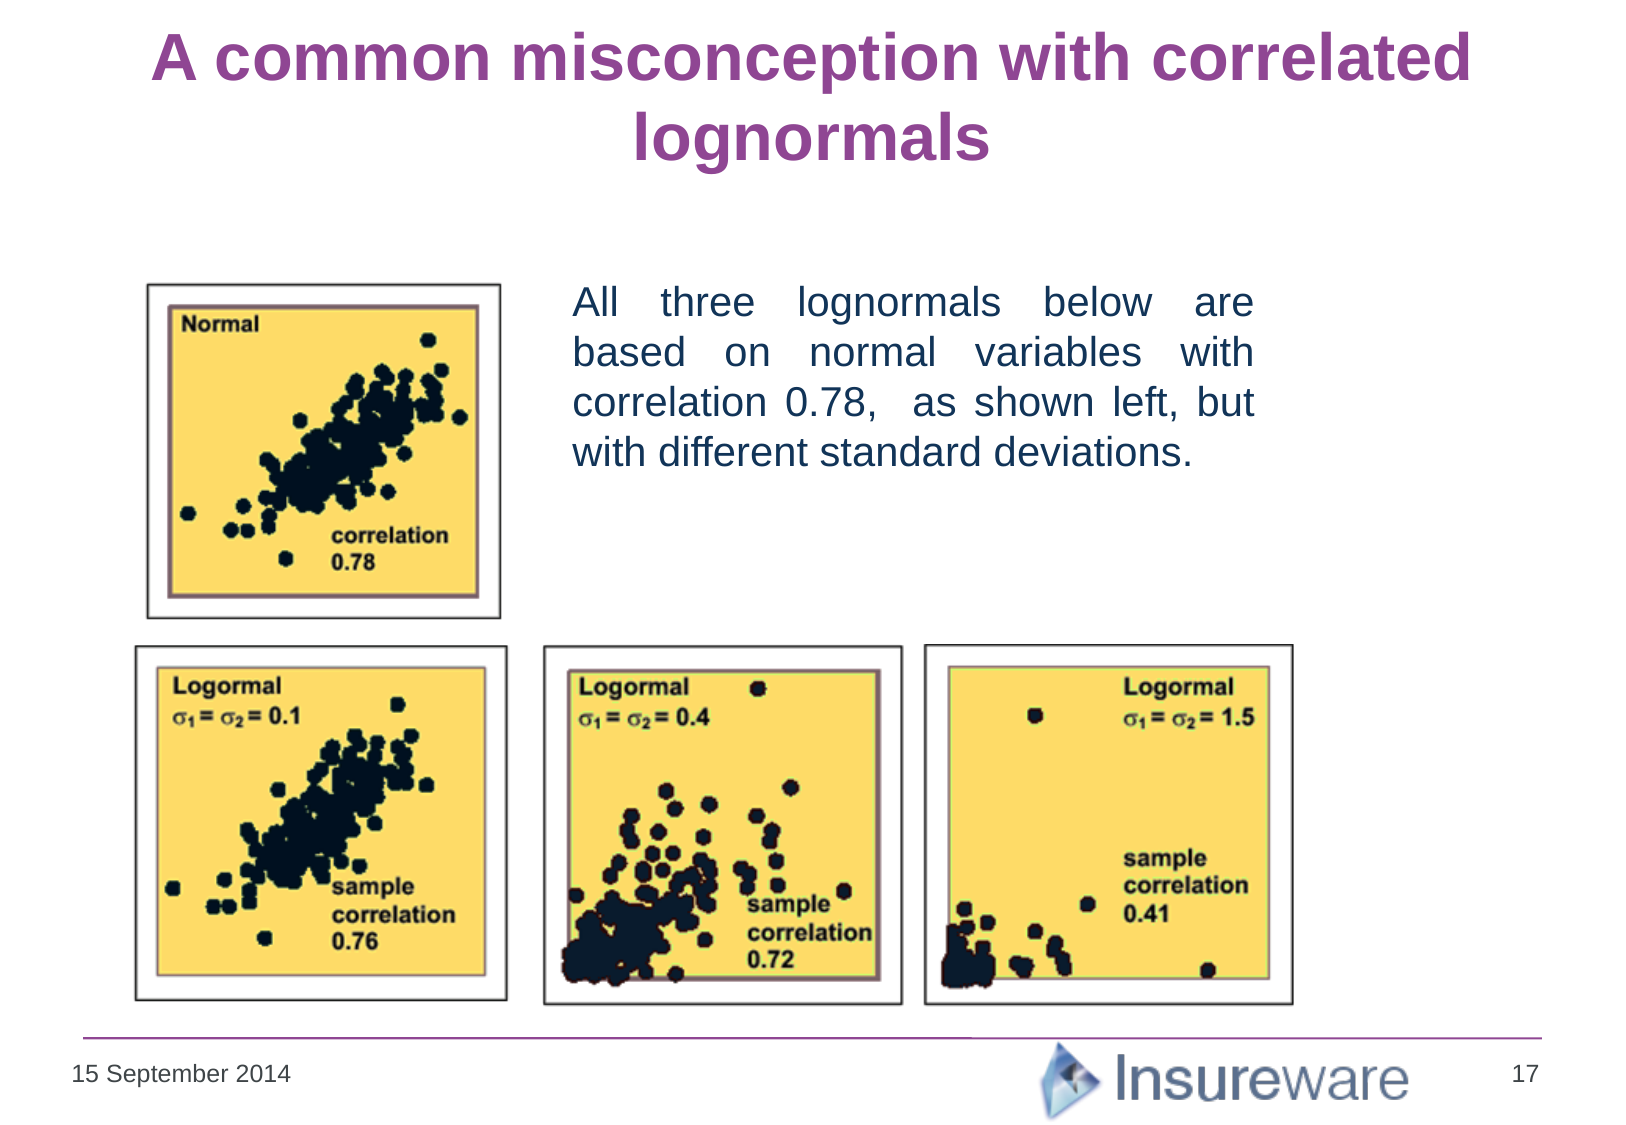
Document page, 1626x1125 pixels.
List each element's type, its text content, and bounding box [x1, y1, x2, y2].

title A common misconception with correlated lognormals [75, 0, 1550, 188]
slide_number 17 [1439, 1050, 1555, 1106]
picture [1036, 1039, 1416, 1125]
picture [132, 644, 512, 1003]
picture [144, 280, 503, 621]
text_box All three lognormals below are based on normal variables with correlation 0.78, as shown left, but with different standard deviations. [557, 256, 1270, 494]
picture [542, 644, 1297, 1008]
